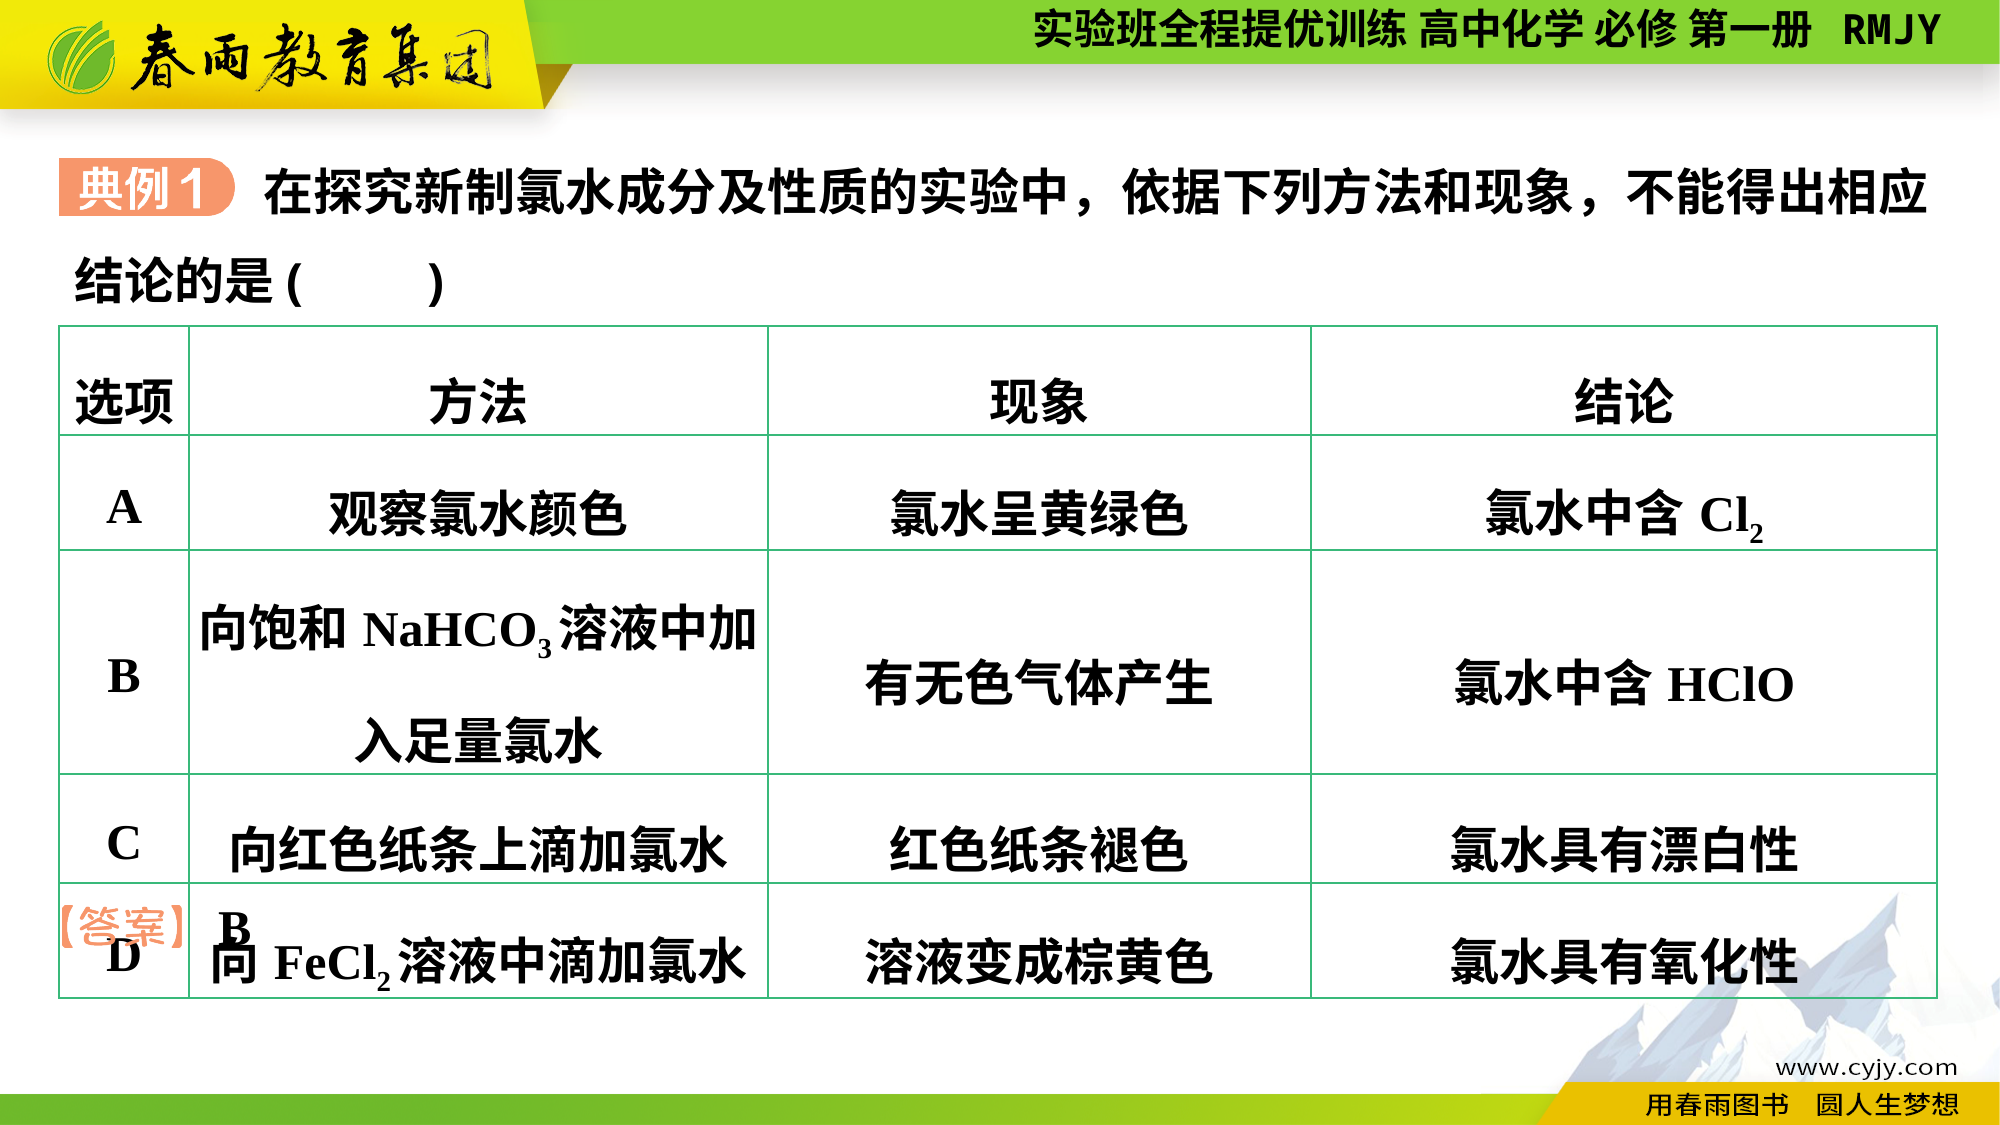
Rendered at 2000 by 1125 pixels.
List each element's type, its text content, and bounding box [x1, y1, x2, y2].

table_cell 氯水具有漂白性 [1312, 775, 1936, 882]
table_cell B [60, 551, 188, 773]
picture [0, 0, 2000, 1125]
table_header 现象 [769, 327, 1310, 434]
table_cell 向红色纸条上滴加氯水 [190, 775, 767, 882]
list 在探究新制氯水成分及性质的实验中，依据下列方法和现象，不能得出相应结论的是( ) [59, 122, 1944, 308]
table_cell A [60, 436, 188, 549]
table_cell 溶液变成棕黄色 [769, 884, 1310, 997]
table_cell D [60, 884, 188, 997]
table_cell 氯水中含Cl2 [1312, 436, 1936, 549]
table_cell 氯水中含HClO [1312, 551, 1936, 773]
table_cell 向FeCl2溶液中滴加氯水 [190, 884, 767, 997]
table_cell 观察氯水颜色 [190, 436, 767, 549]
table_cell C [60, 775, 188, 882]
table_header 选项 [60, 327, 188, 434]
table_cell 氯水具有氧化性 [1312, 884, 1936, 997]
table_cell 氯水呈黄绿色 [769, 436, 1310, 549]
table_cell 有无色气体产生 [769, 551, 1310, 773]
table_header 结论 [1312, 327, 1936, 434]
table_cell 向饱和NaHCO3溶液中加入足量氯水 [190, 551, 767, 773]
text_box B [203, 888, 267, 964]
table_header 方法 [190, 327, 767, 434]
table_cell 红色纸条褪色 [769, 775, 1310, 882]
